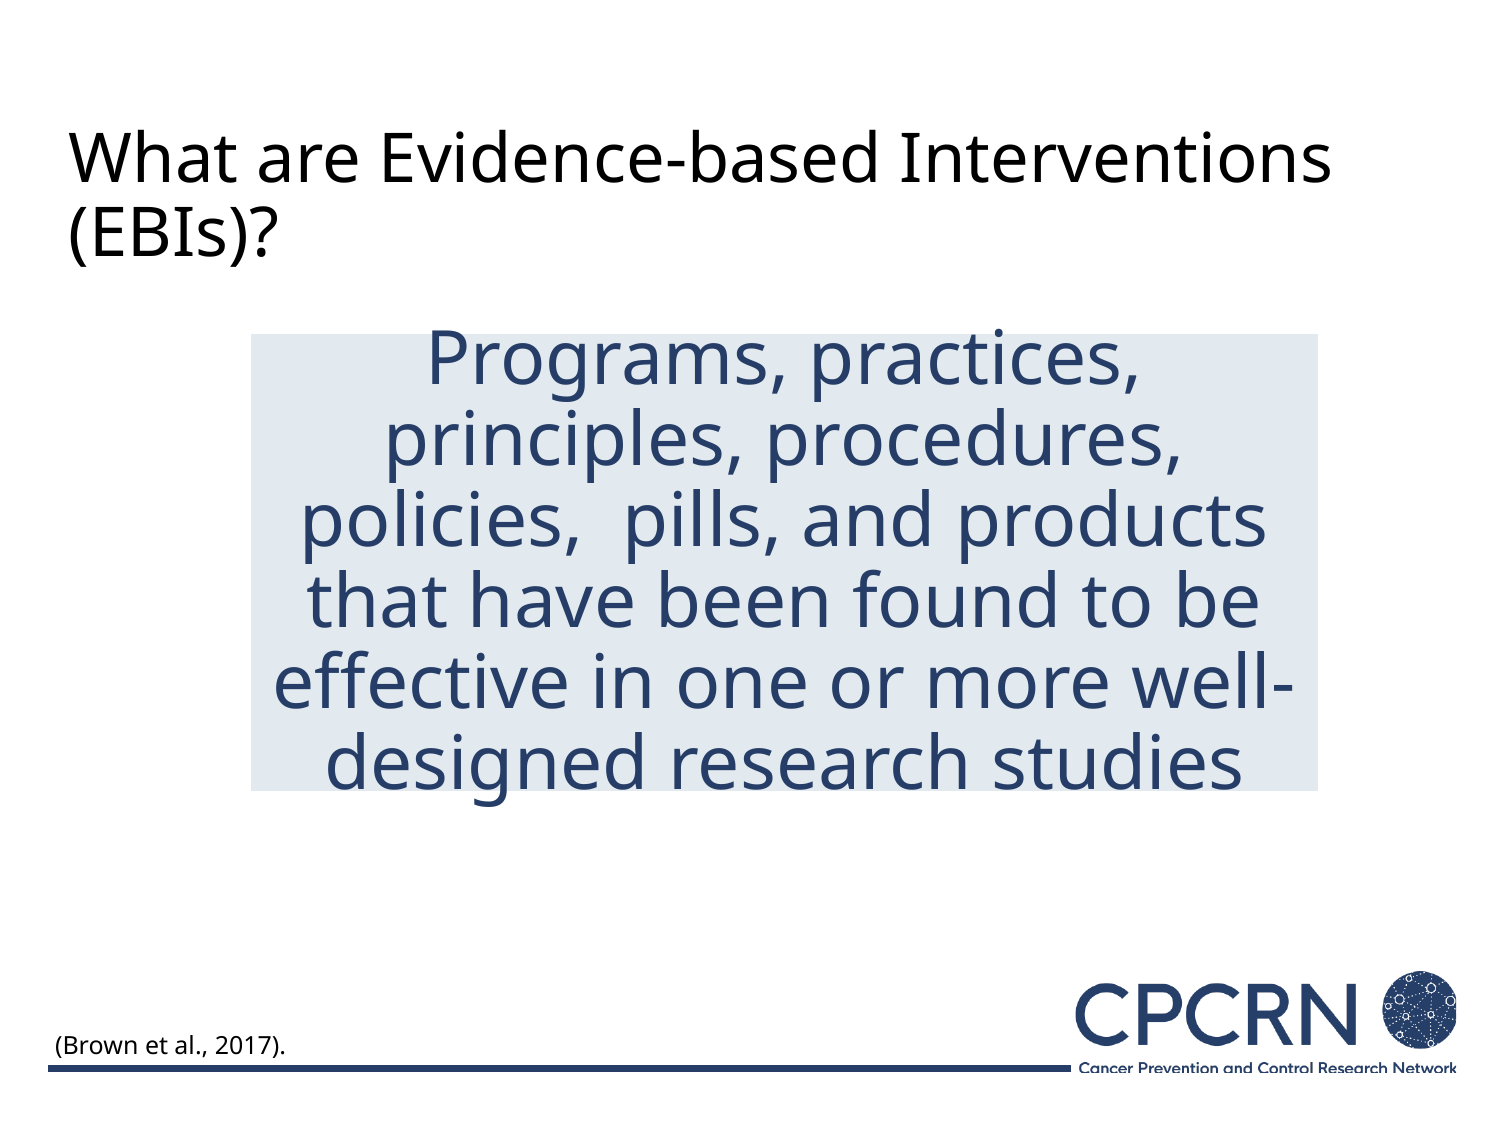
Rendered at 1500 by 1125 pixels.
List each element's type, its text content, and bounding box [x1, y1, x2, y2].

title What are Evidence-based Interventions (EBIs)? [53, 110, 1451, 285]
text_box (Brown et al., 2017). [40, 1021, 653, 1067]
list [53, 332, 1446, 793]
